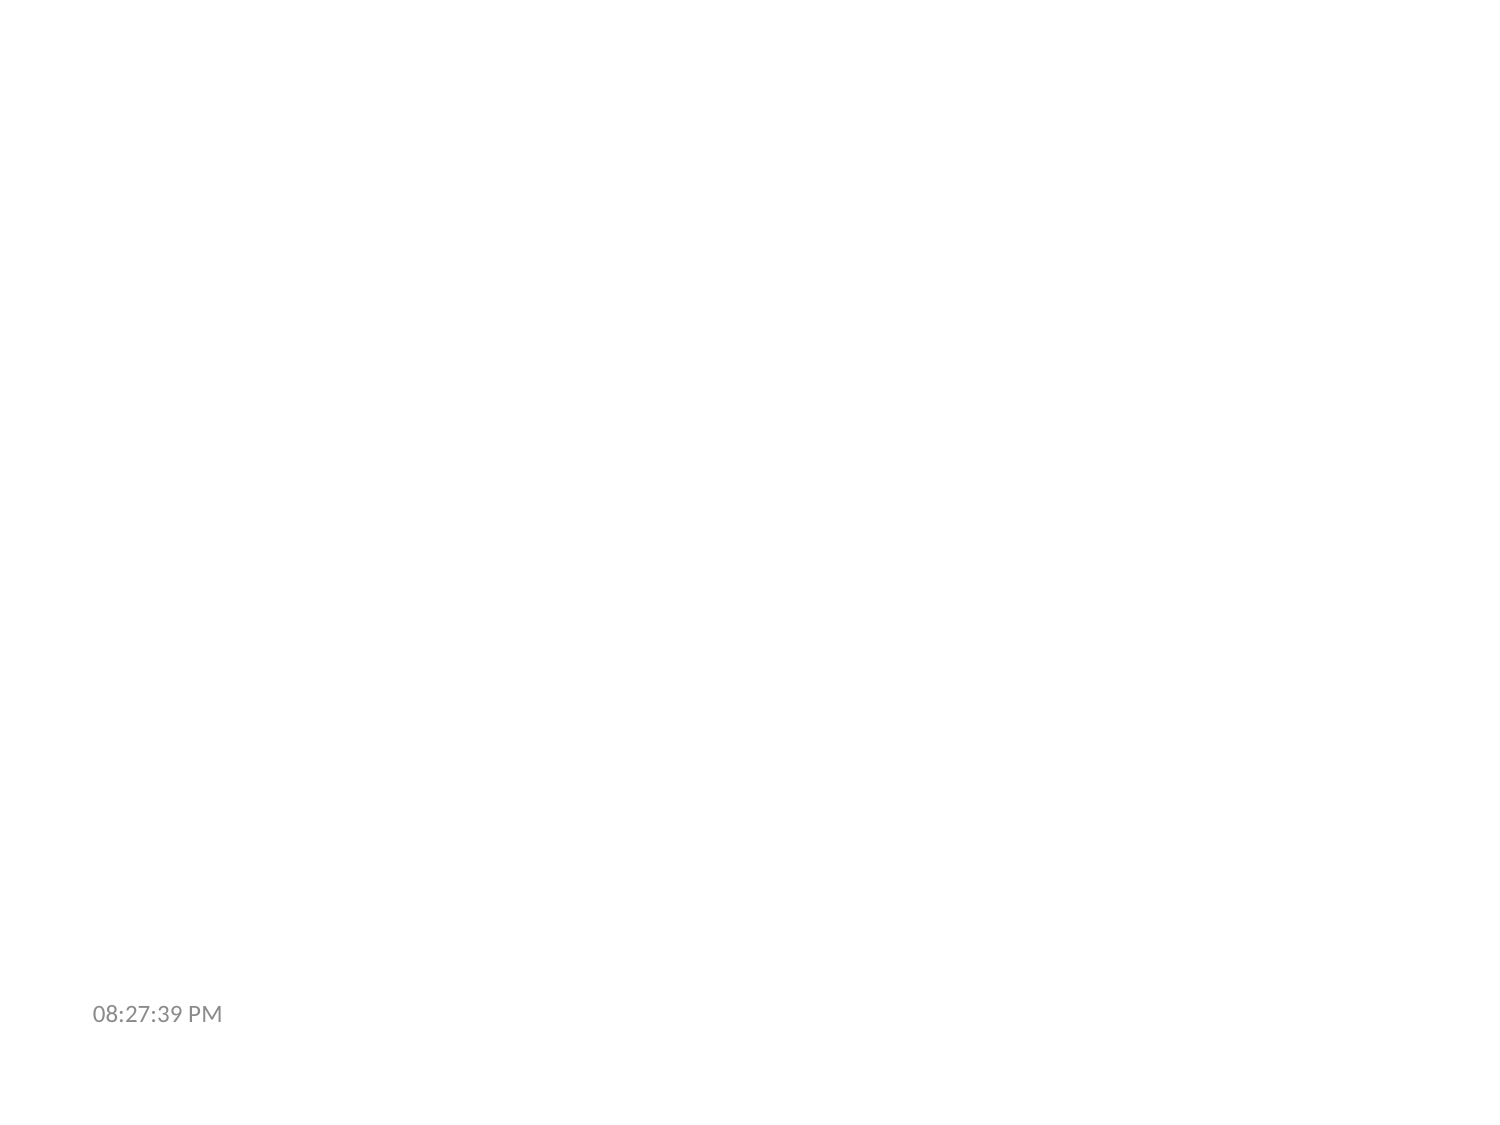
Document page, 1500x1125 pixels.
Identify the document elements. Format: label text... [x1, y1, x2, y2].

text_box 3:35:09 PM [77, 982, 428, 1043]
